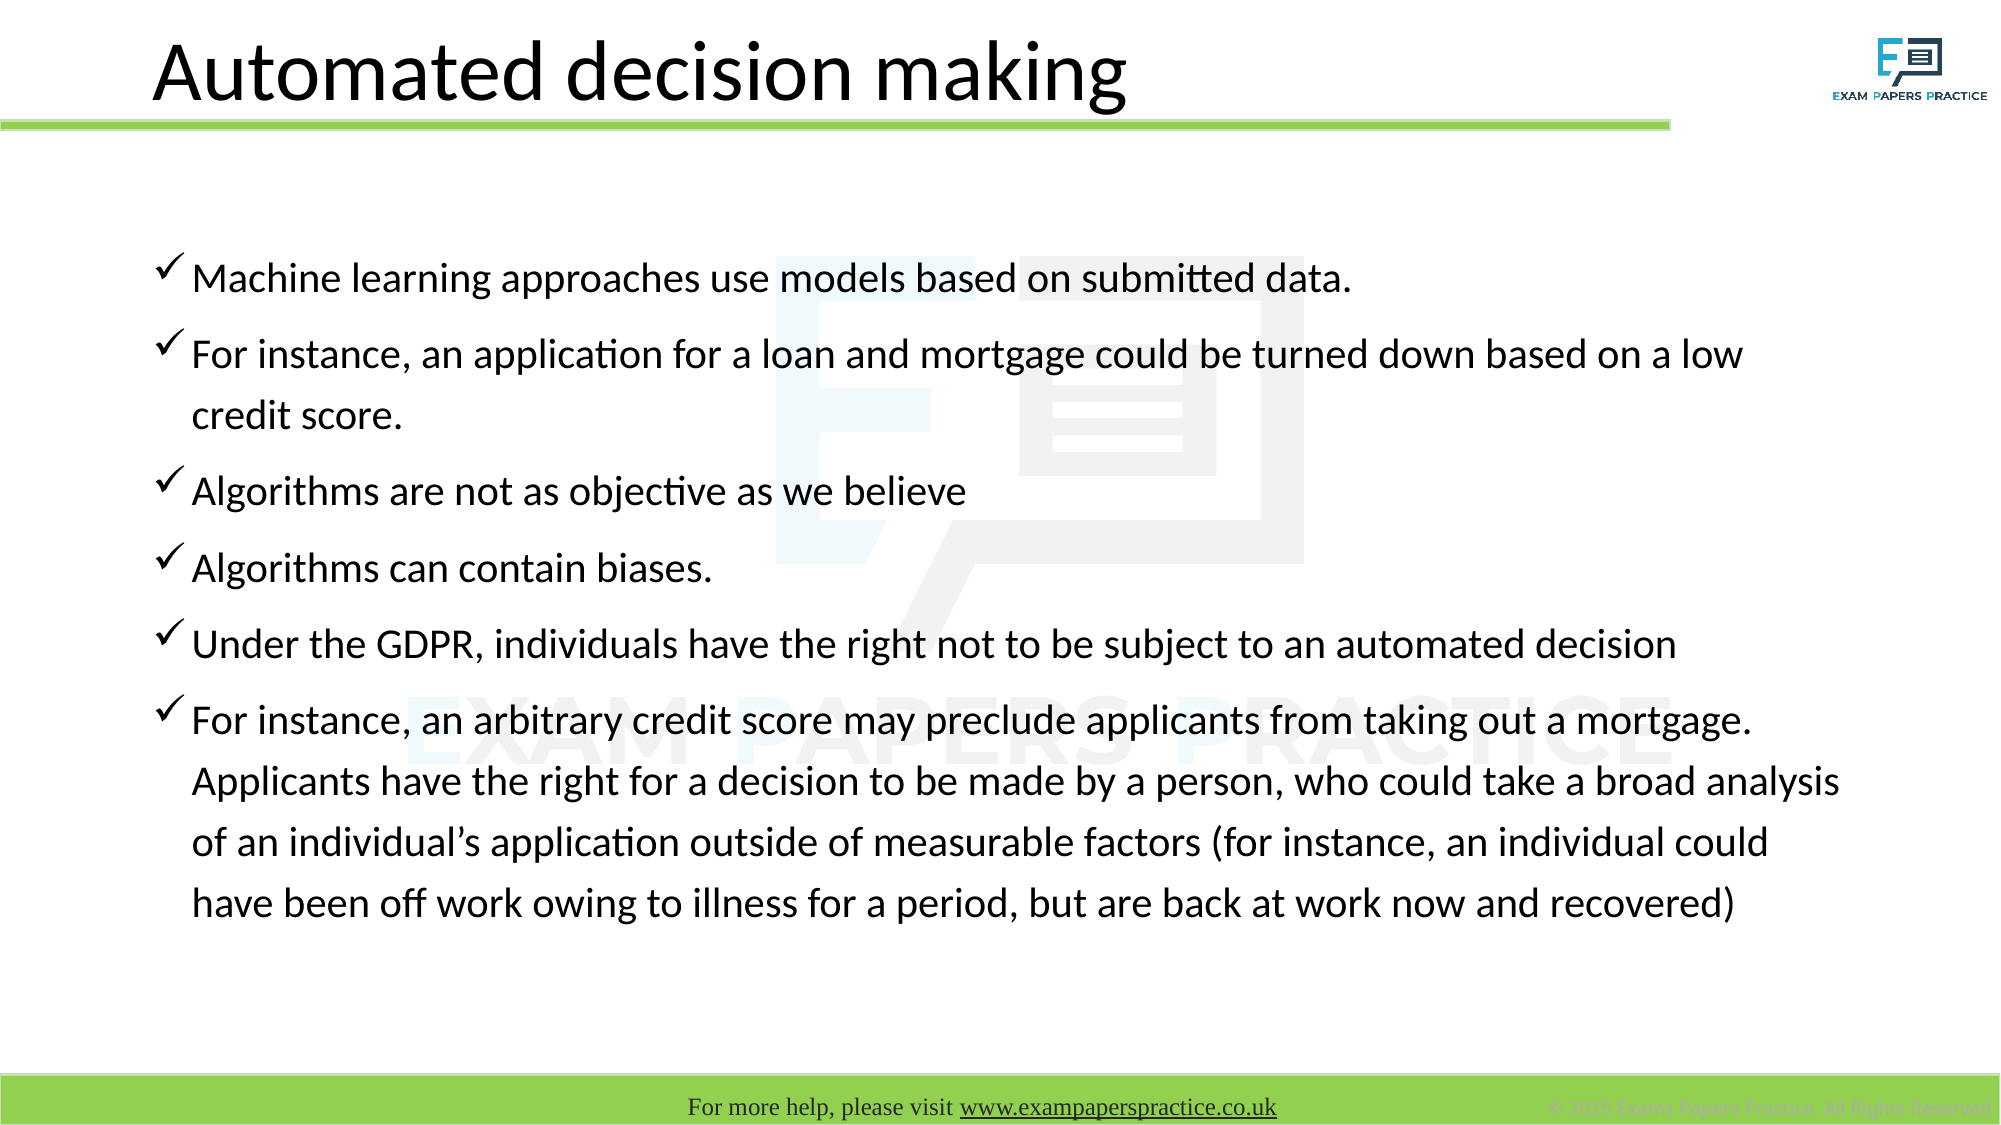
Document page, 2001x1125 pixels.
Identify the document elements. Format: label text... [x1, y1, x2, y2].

list Machine learning approaches use models based on submitted data. For instance, an application for a loan and mortgage could be turned down based on a low credit score. Algorithms are not as objective as we believe Algorithms can contain biases. Under the GDPR, individuals have the right not to be subject to an automated decision For instance, an arbitrary credit score may preclude applicants from taking out a mortgage. Applicants have the right for a decision to be made by a person, who could take a broad analysis of an individual’s application outside of measurable factors (for instance, an individual could have been off work owing to illness for a period, but are back at work now and recovered) [137, 232, 1863, 947]
title Automated decision making [137, 18, 1863, 127]
